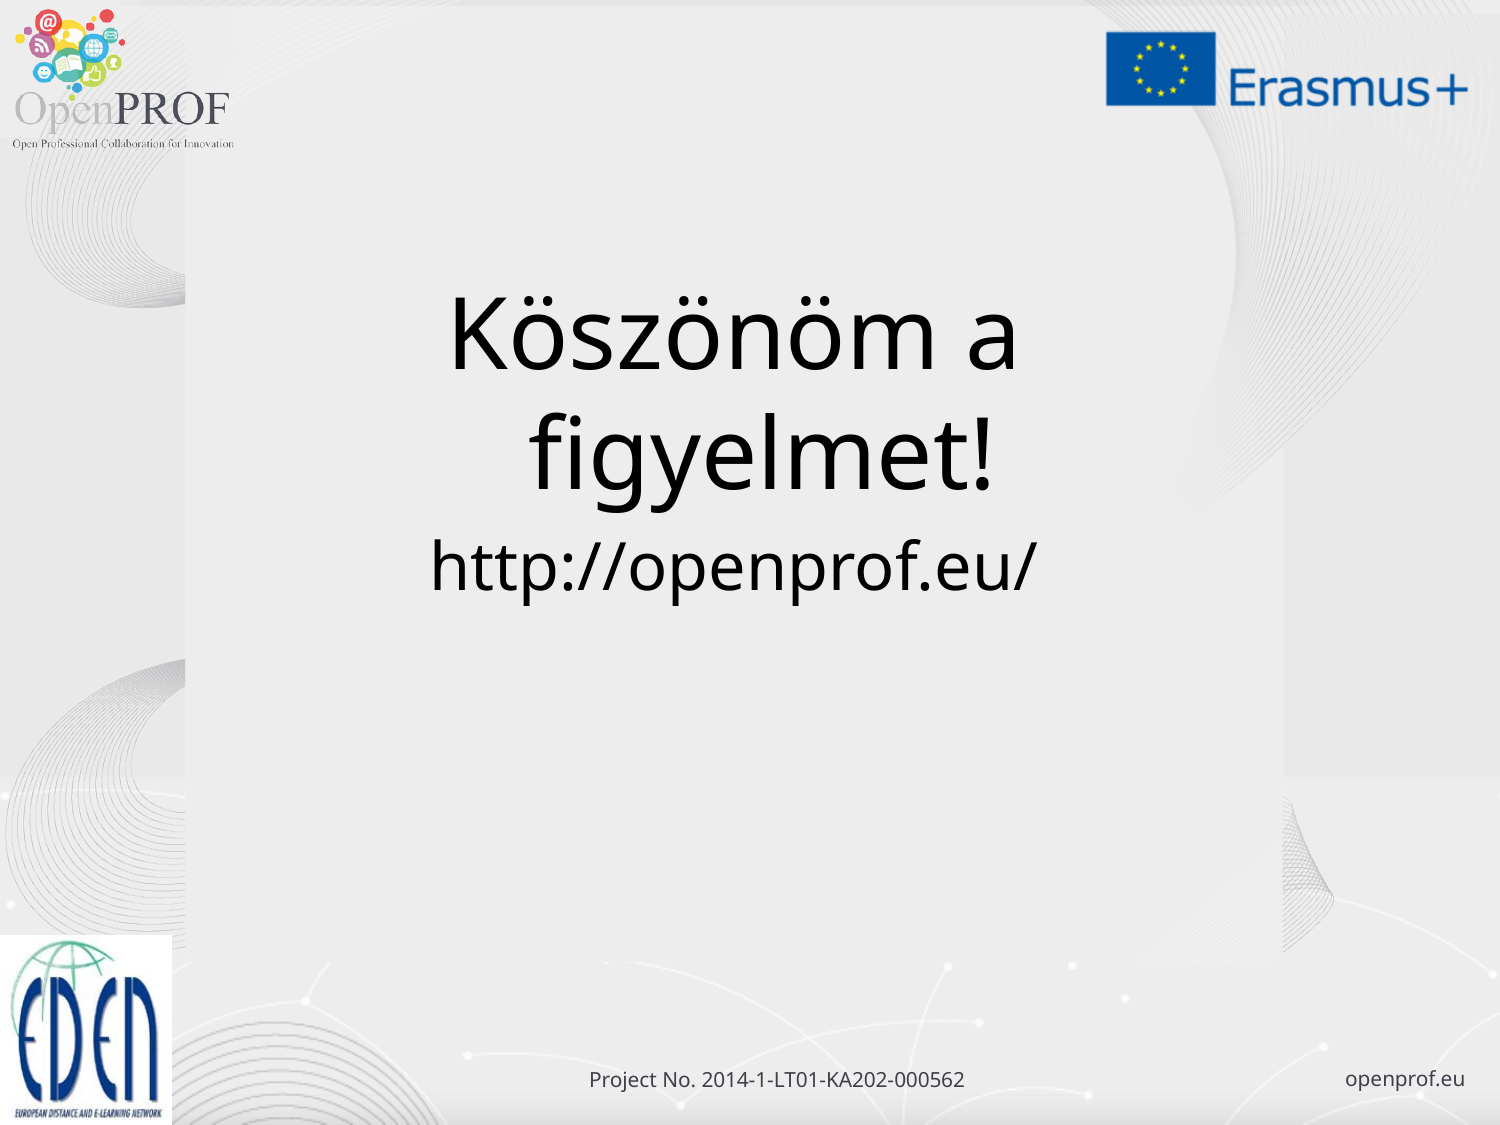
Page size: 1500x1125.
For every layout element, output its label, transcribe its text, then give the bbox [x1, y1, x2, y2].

picture [0, 0, 1500, 1125]
list Köszönöm a figyelmet! http://openprof.eu/ [186, 262, 1282, 978]
